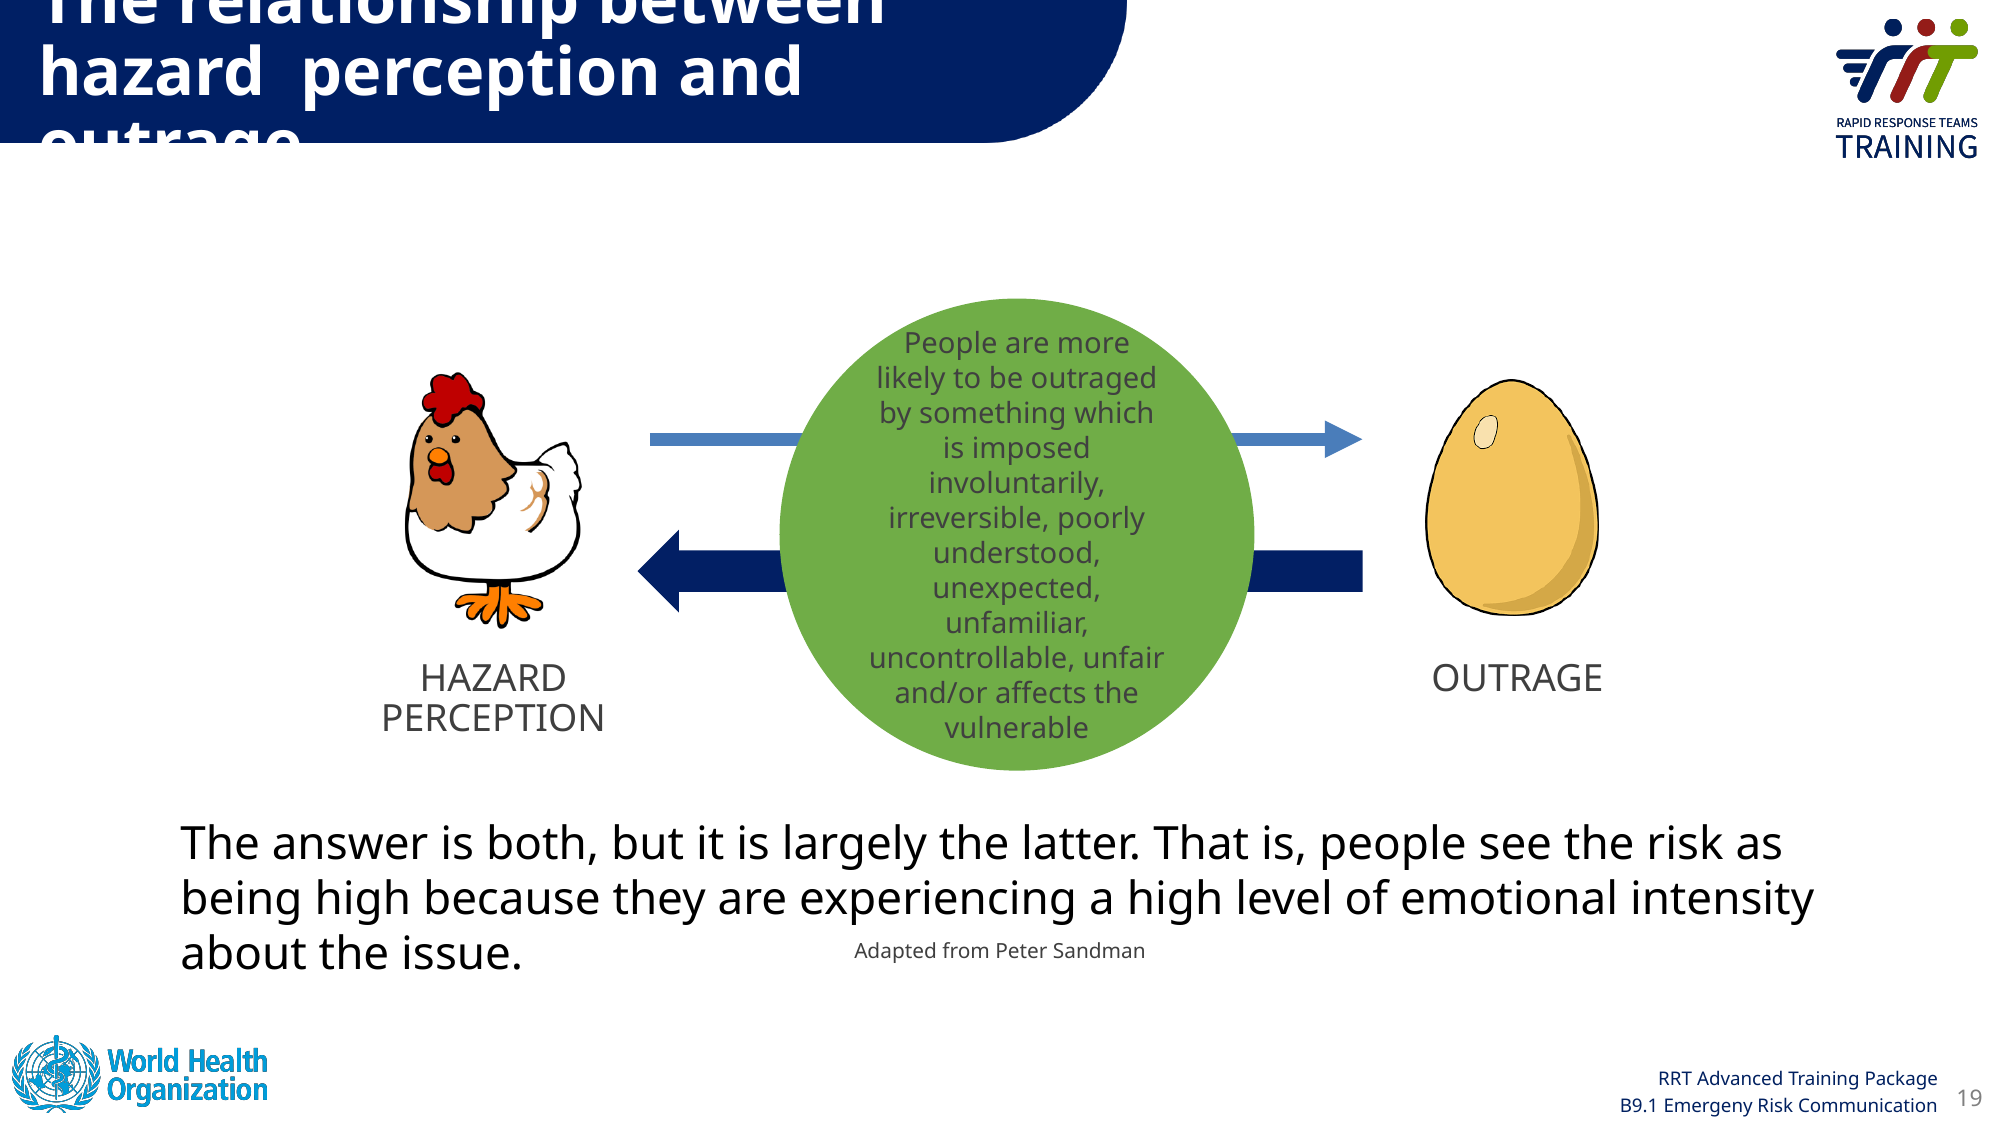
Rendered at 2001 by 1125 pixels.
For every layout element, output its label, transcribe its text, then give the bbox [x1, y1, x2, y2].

text_box [637, 529, 781, 613]
picture [59, 1035, 267, 1113]
title The relationship between hazard perception and outrage [29, 1, 1064, 147]
picture [399, 362, 588, 637]
picture [0, 0, 1127, 143]
picture [34, 1054, 43, 1078]
picture [24, 1054, 36, 1087]
text_box [1253, 433, 1363, 446]
text_box The answer is both, but it is largely the latter. That is, people see the risk as being high because they are experiencing a high level of emotional intensity about the issue. [172, 806, 1827, 987]
picture [22, 1062, 26, 1077]
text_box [781, 300, 1253, 769]
text_box OUTRAGE [1350, 651, 1685, 707]
picture [12, 1083, 48, 1113]
picture [50, 1108, 62, 1113]
picture [46, 1056, 54, 1062]
text_box HAZARD PERCEPTION [326, 651, 661, 748]
picture [40, 1062, 47, 1070]
picture [71, 1053, 90, 1091]
text_box [1253, 550, 1363, 592]
picture [12, 1035, 54, 1068]
picture [30, 1083, 37, 1091]
picture [1424, 379, 1600, 617]
picture [36, 1088, 78, 1105]
picture [1835, 19, 1978, 167]
